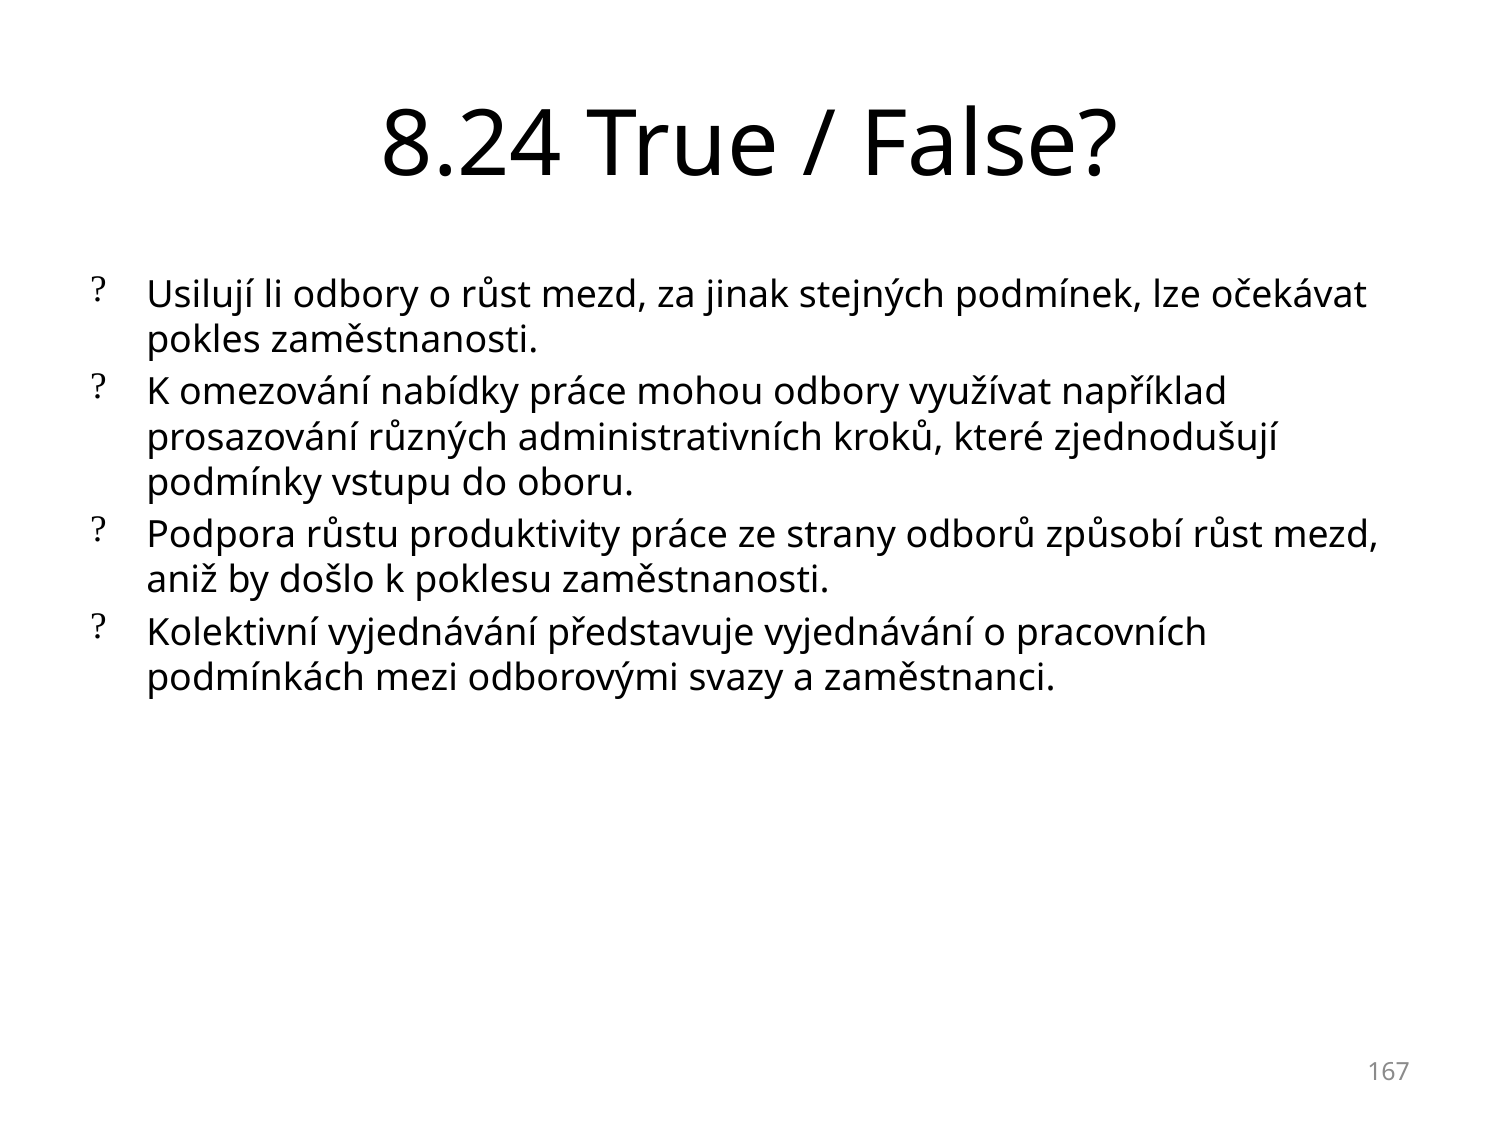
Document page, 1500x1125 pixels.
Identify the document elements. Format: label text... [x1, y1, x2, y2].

slide_number 167 [1074, 1042, 1425, 1103]
title 8.24 True / False? [75, 45, 1425, 233]
list Usilují li odbory o růst mezd, za jinak stejných podmínek, lze očekávat pokles zaměstnanosti. K omezování nabídky práce mohou odbory využívat například prosazování různých administrativních kroků, které zjednodušují podmínky vstupu do oboru. Podpora růstu produktivity práce ze strany odborů způsobí růst mezd, aniž by došlo k poklesu zaměstnanosti. Kolektivní vyjednávání představuje vyjednávání o pracovních podmínkách mezi odborovými svazy a zaměstnanci. [75, 262, 1425, 1005]
